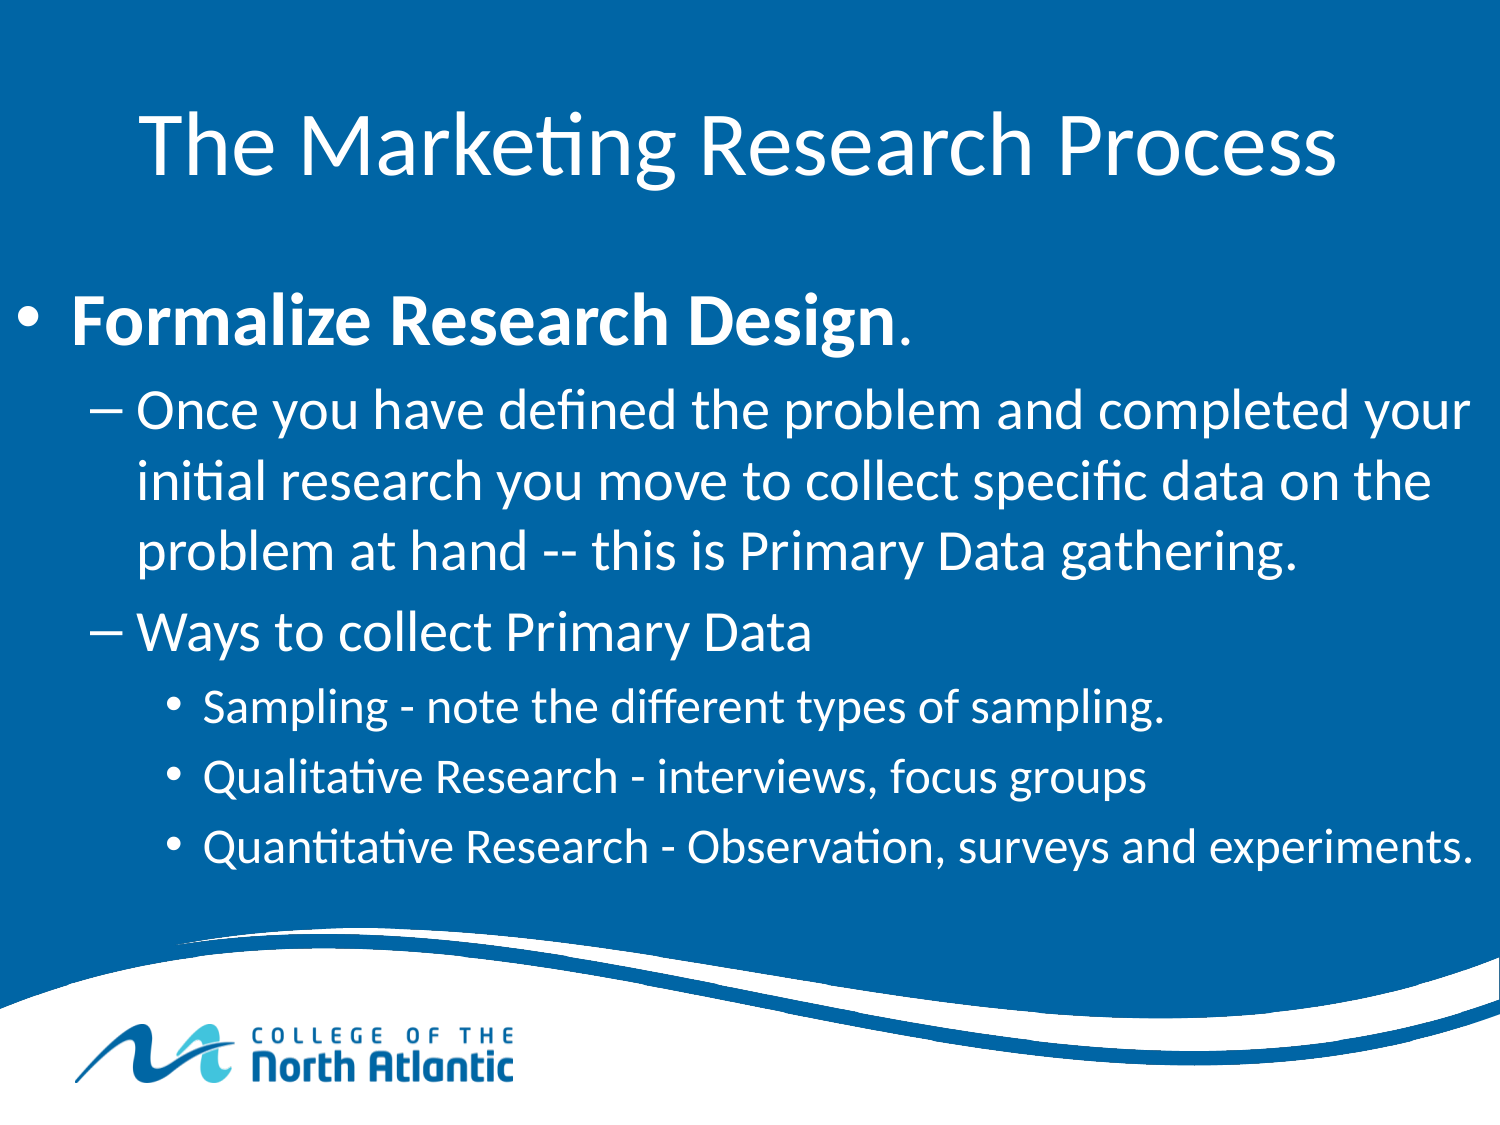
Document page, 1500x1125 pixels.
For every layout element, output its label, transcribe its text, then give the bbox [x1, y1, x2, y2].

picture [0, 1006, 1500, 1125]
list Formalize Research Design. Once you have defined the problem and completed your initial research you move to collect specific data on the problem at hand -- this is Primary Data gathering. Ways to collect Primary Data Sampling - note the different types of sampling. Qualitative Research - interviews, focus groups Quantitative Research - Observation, surveys and experiments. [0, 262, 1500, 1006]
title The Marketing Research Process [75, 45, 1425, 233]
